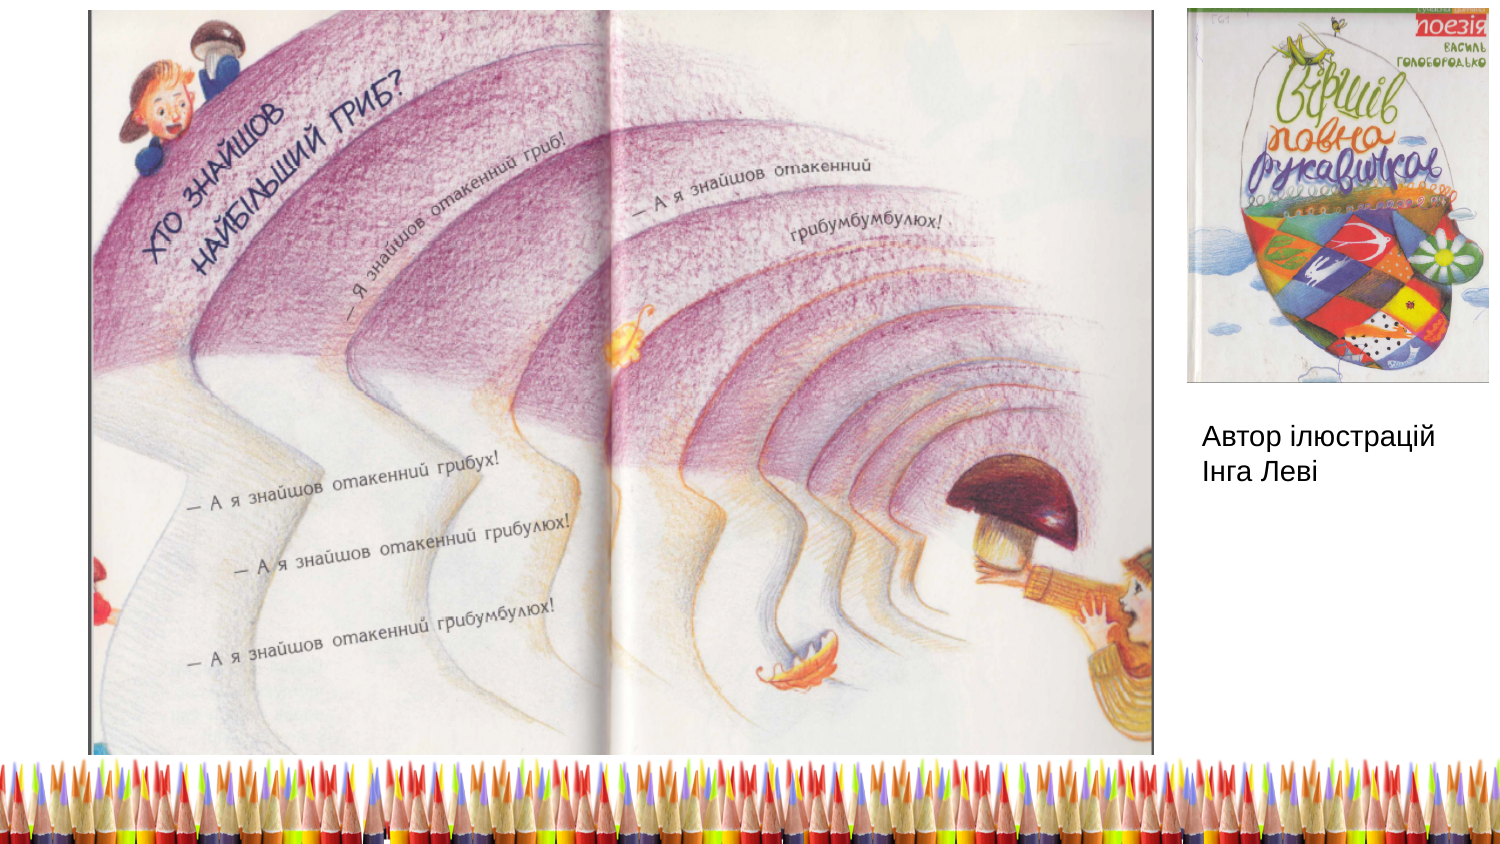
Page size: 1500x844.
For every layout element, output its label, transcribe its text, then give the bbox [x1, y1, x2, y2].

text_box Автор ілюстрацій Інга Леві [1187, 410, 1459, 495]
picture [1186, 8, 1489, 383]
picture [0, 756, 1500, 844]
picture [88, 10, 1154, 755]
